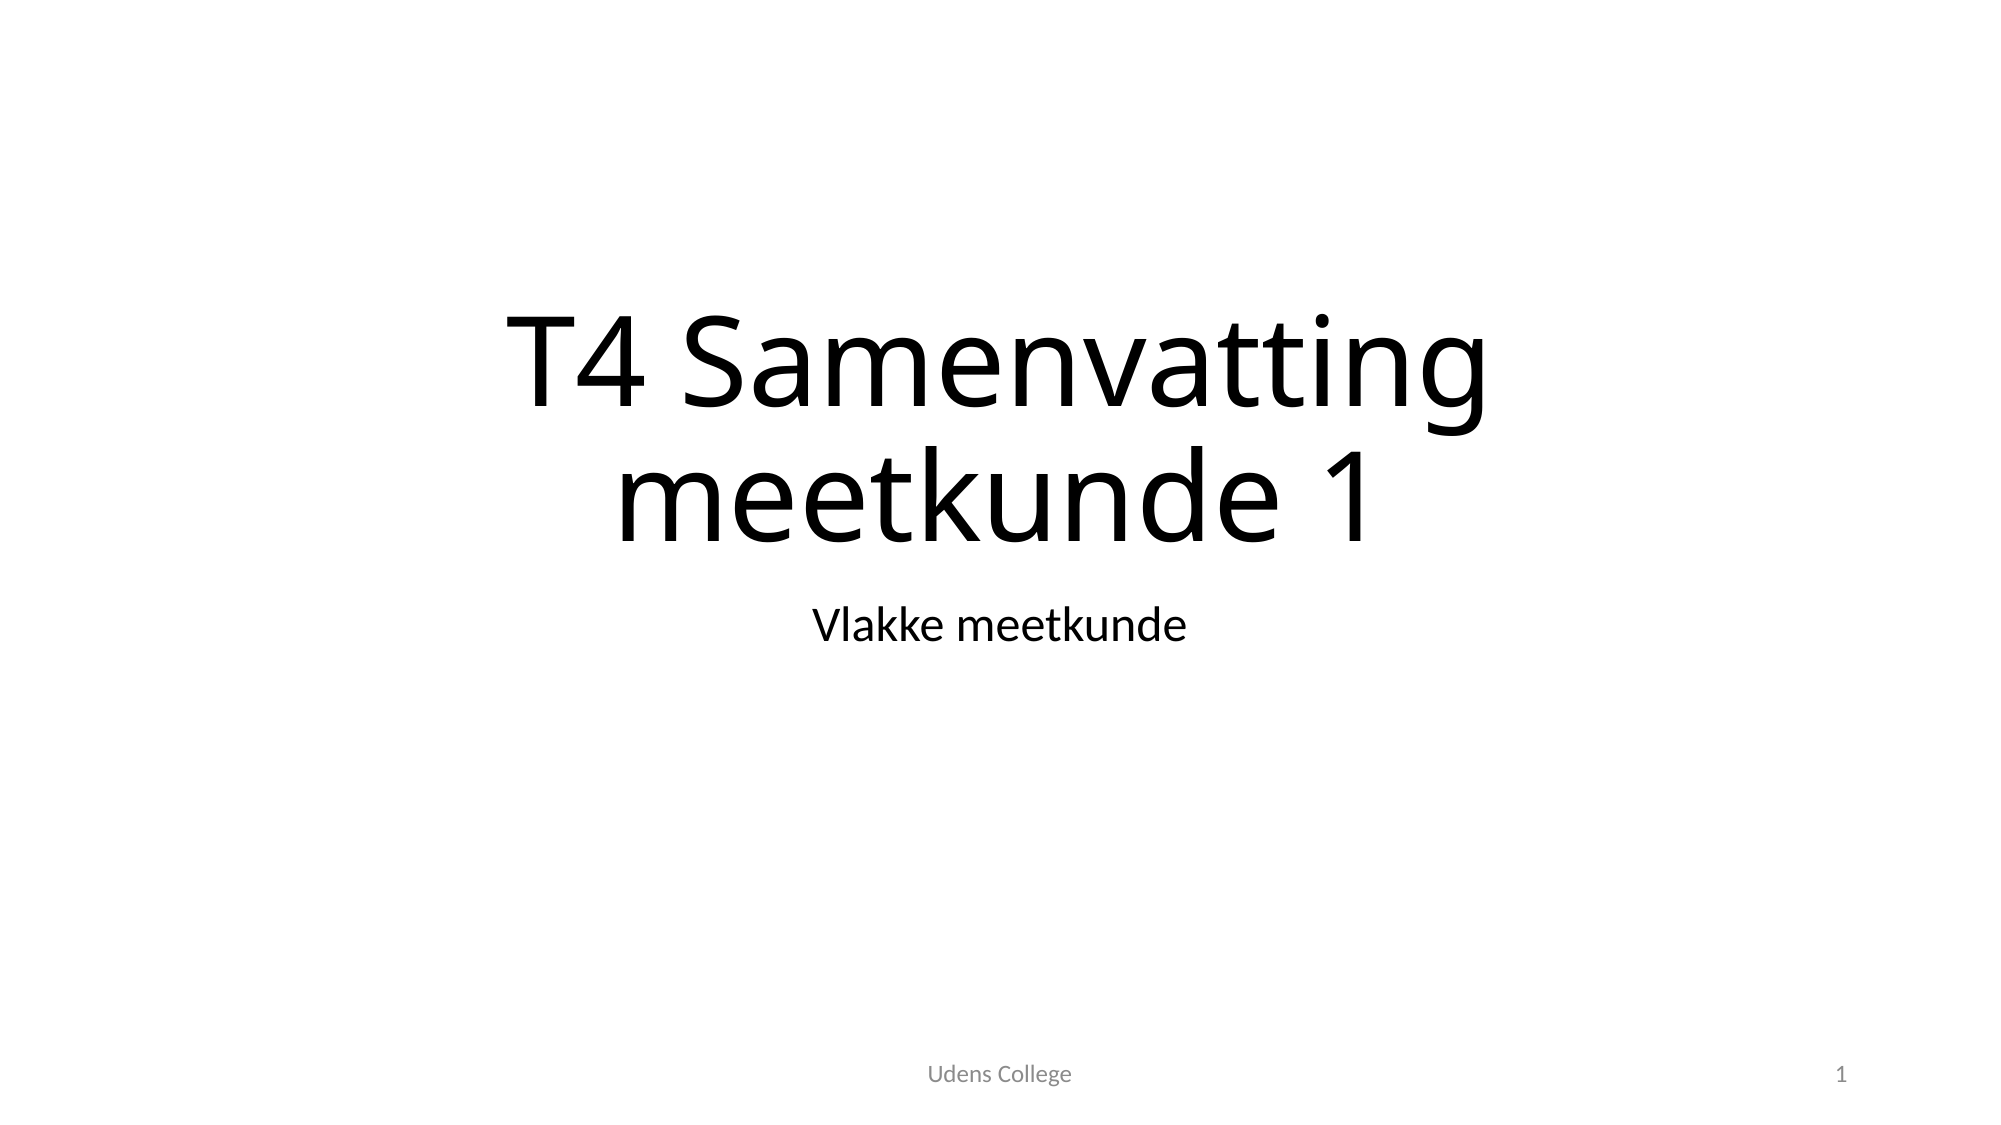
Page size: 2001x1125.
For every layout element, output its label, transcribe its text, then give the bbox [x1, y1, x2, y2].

subtitle Vlakke meetkunde [249, 590, 1750, 863]
footer Udens College [662, 1042, 1338, 1103]
slide_number 1 [1412, 1042, 1863, 1103]
title T4 Samenvatting meetkunde 1 [249, 184, 1750, 576]
